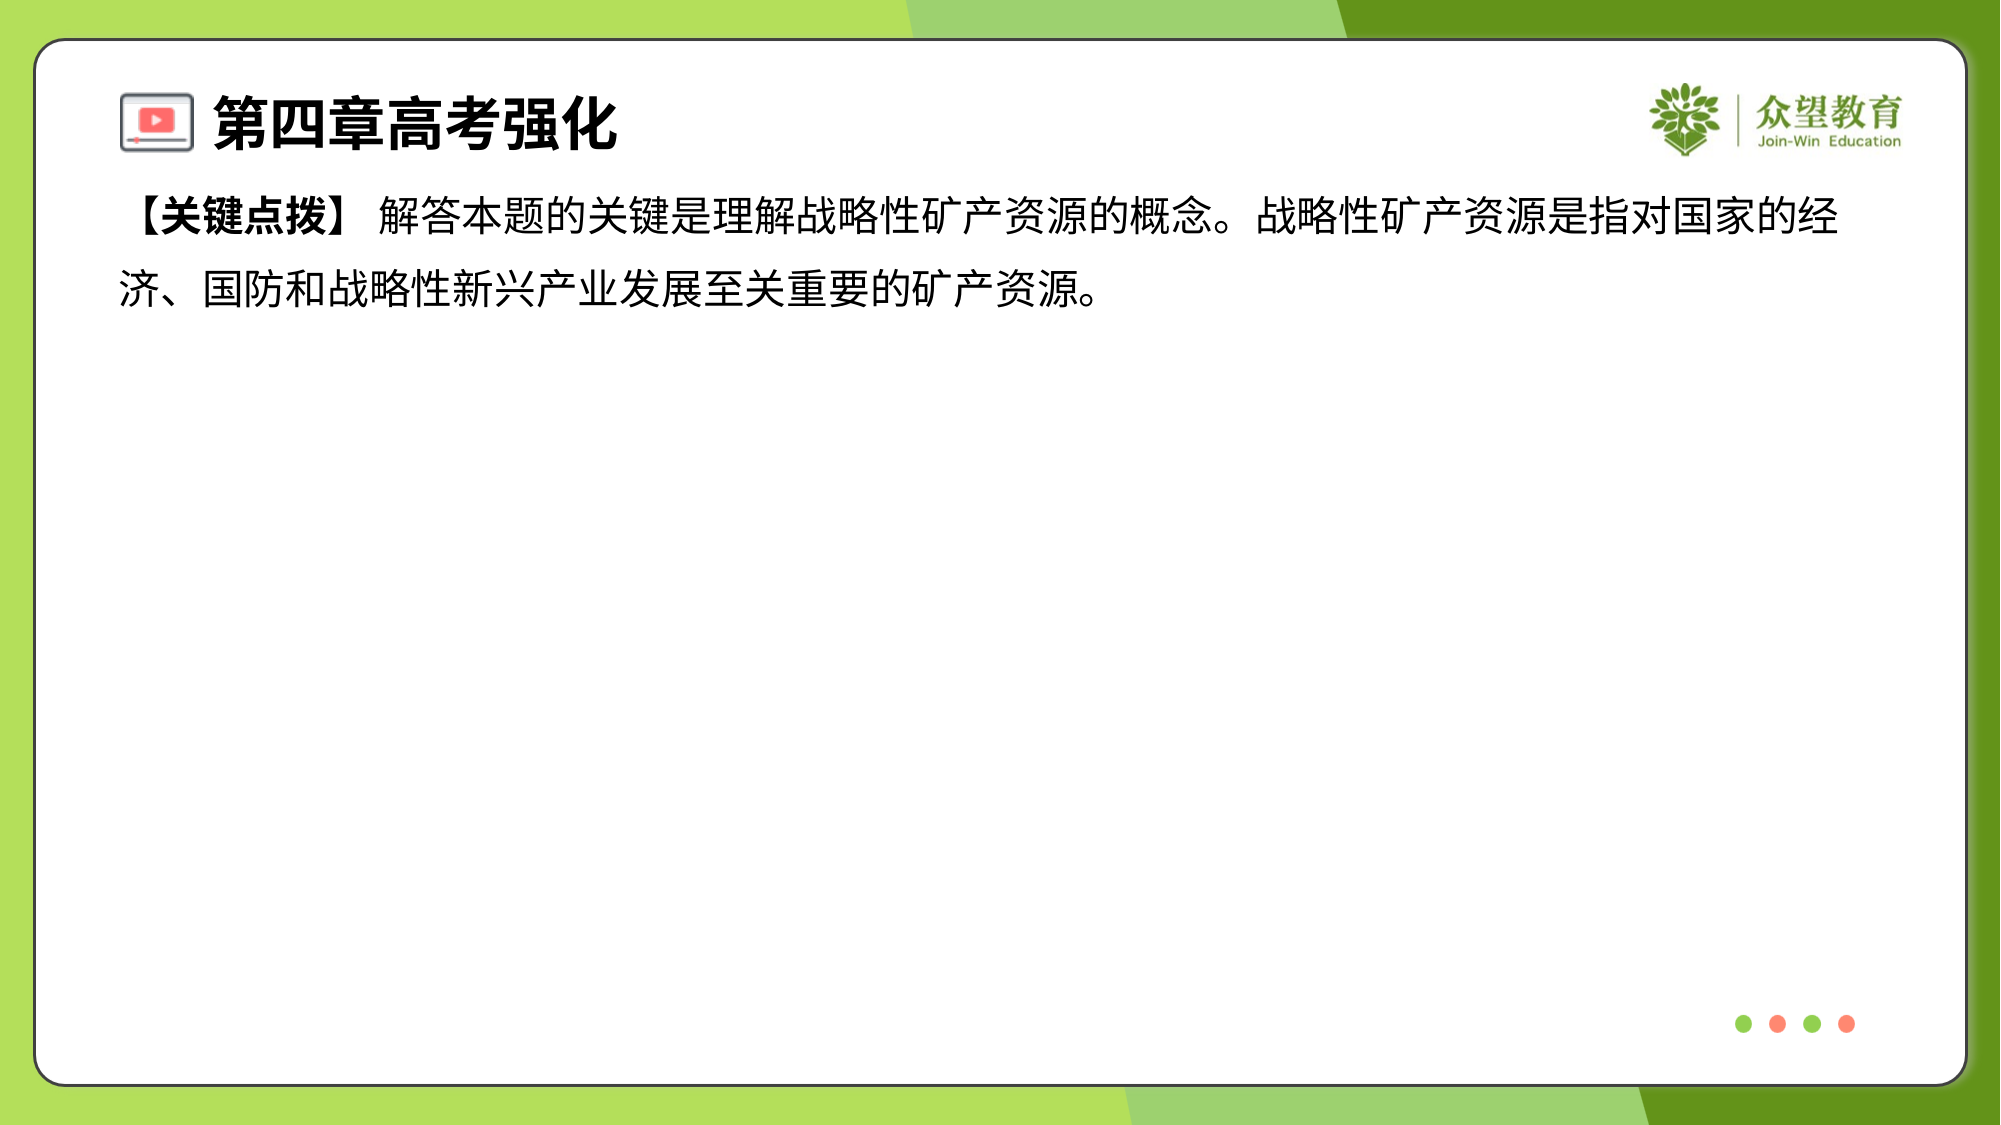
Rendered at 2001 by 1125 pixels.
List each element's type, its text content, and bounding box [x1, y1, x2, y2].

picture [0, 0, 2000, 1125]
text_box 【关键点拨】 解答本题的关键是理解战略性矿产资源的概念。战略性矿产资源是指对国家的经 济、国防和战略性新兴产业发展至关重要的矿产资源。 [118, 164, 1883, 306]
